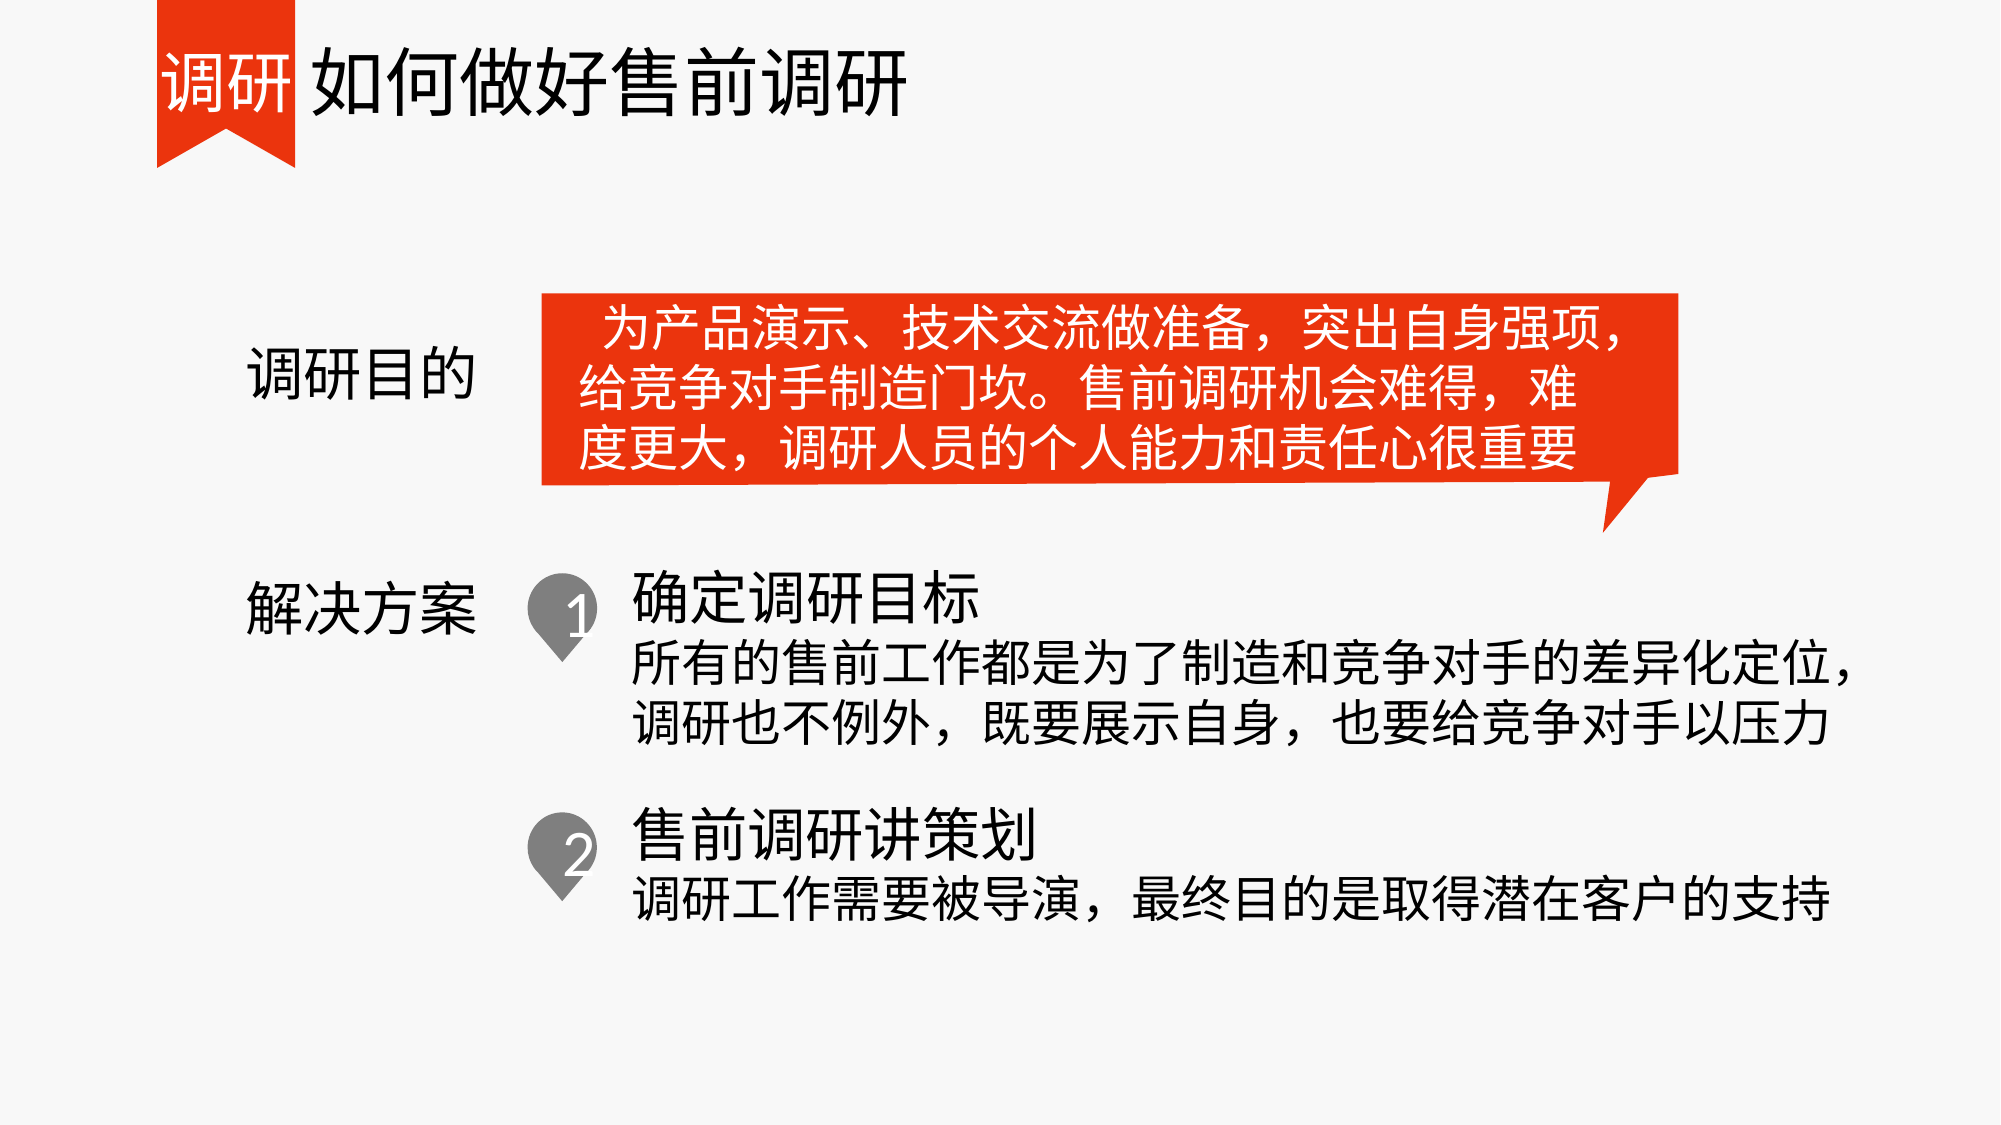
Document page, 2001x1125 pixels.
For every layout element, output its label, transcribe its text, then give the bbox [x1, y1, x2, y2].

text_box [144, 0, 323, 168]
picture [0, 0, 2001, 1125]
title 如何做好售前调研 [294, 0, 1065, 194]
text_box 解决方案 [230, 564, 493, 650]
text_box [541, 289, 1679, 533]
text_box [527, 553, 1893, 761]
text_box 调研目的 [230, 329, 493, 415]
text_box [527, 790, 2000, 937]
